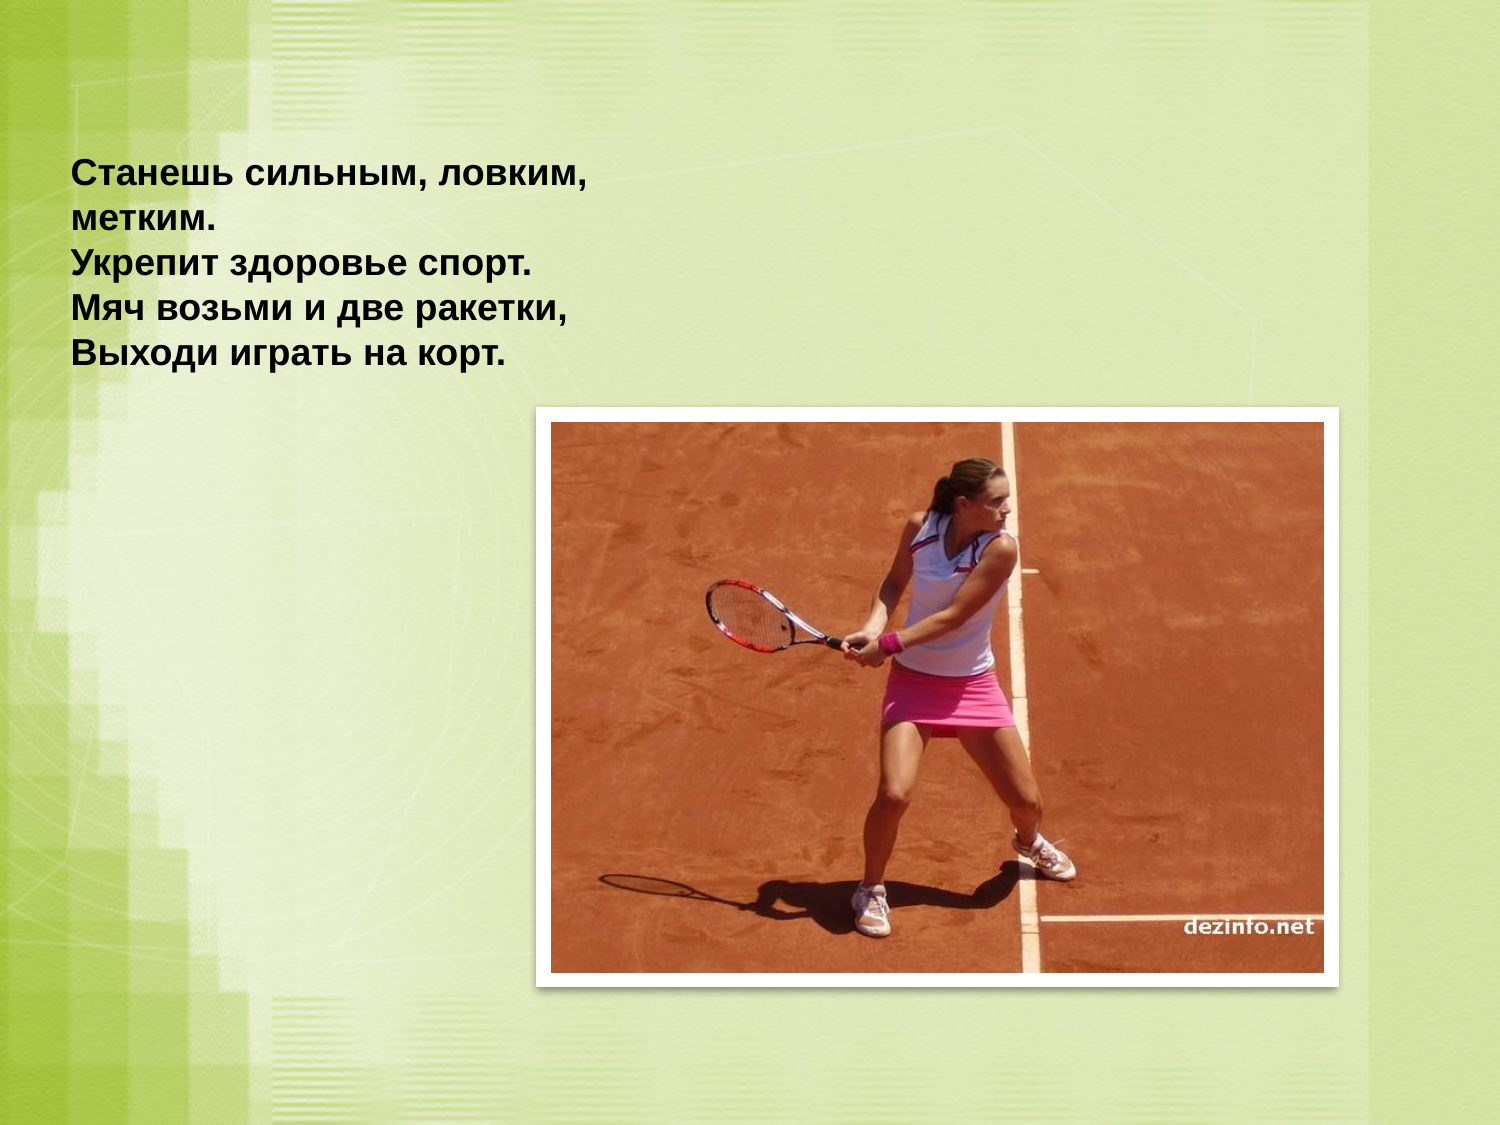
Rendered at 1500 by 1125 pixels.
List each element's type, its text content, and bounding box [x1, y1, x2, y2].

picture [0, 0, 1500, 1125]
text_box Станешь сильным, ловким, метким. Укрепит здоровье спорт. Мяч возьми и две ракетки, Выходи играть на корт. [55, 140, 739, 426]
